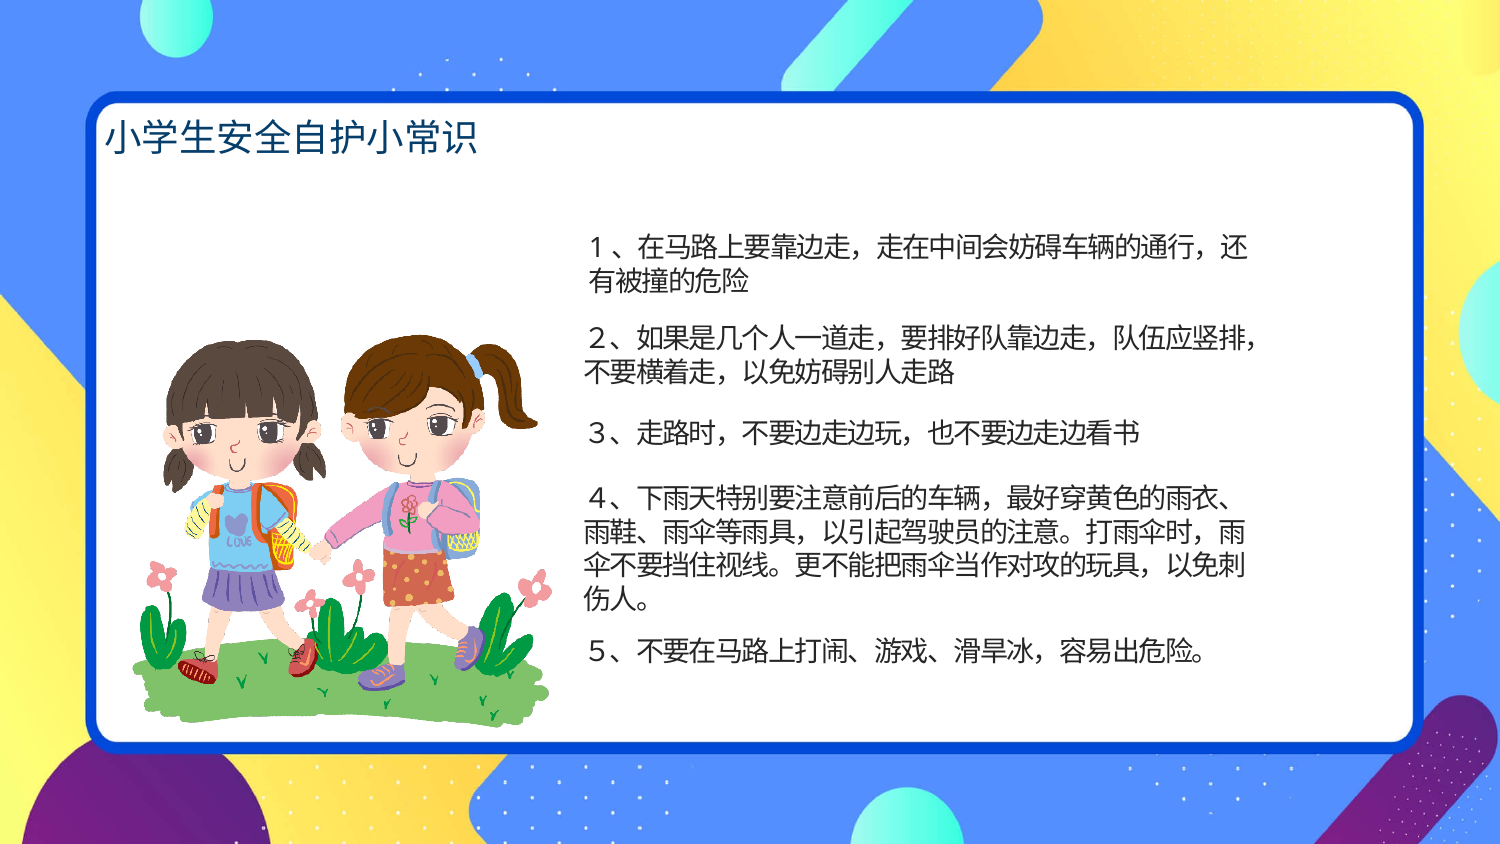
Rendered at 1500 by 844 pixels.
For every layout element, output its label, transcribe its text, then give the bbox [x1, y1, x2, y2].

picture [0, 0, 1500, 844]
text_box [568, 221, 1283, 676]
text_box 小学生安全自护小常识 [89, 106, 495, 167]
